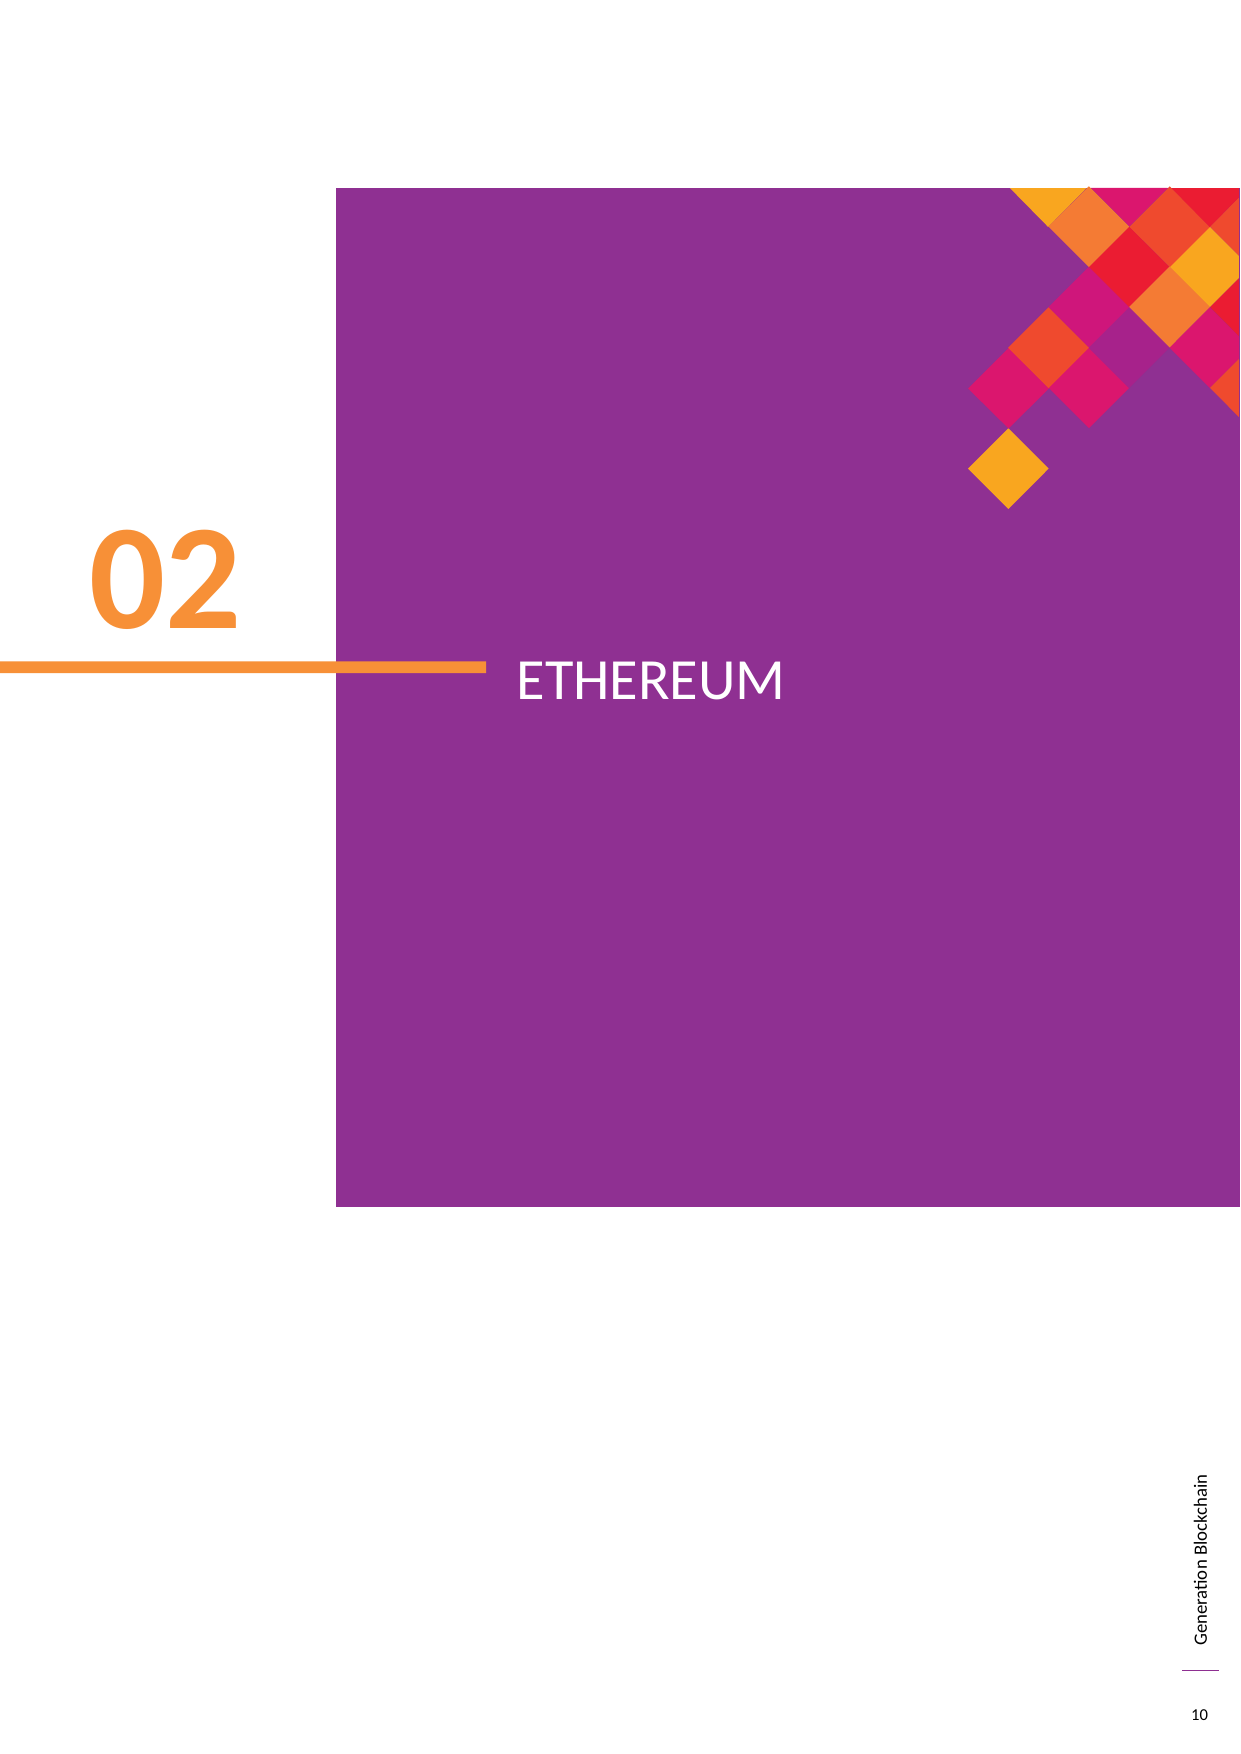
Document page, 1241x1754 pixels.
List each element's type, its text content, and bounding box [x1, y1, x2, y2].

list 02 [74, 471, 375, 727]
slide_number 10 [1170, 1692, 1229, 1736]
list ETHEREUM [501, 634, 1074, 951]
